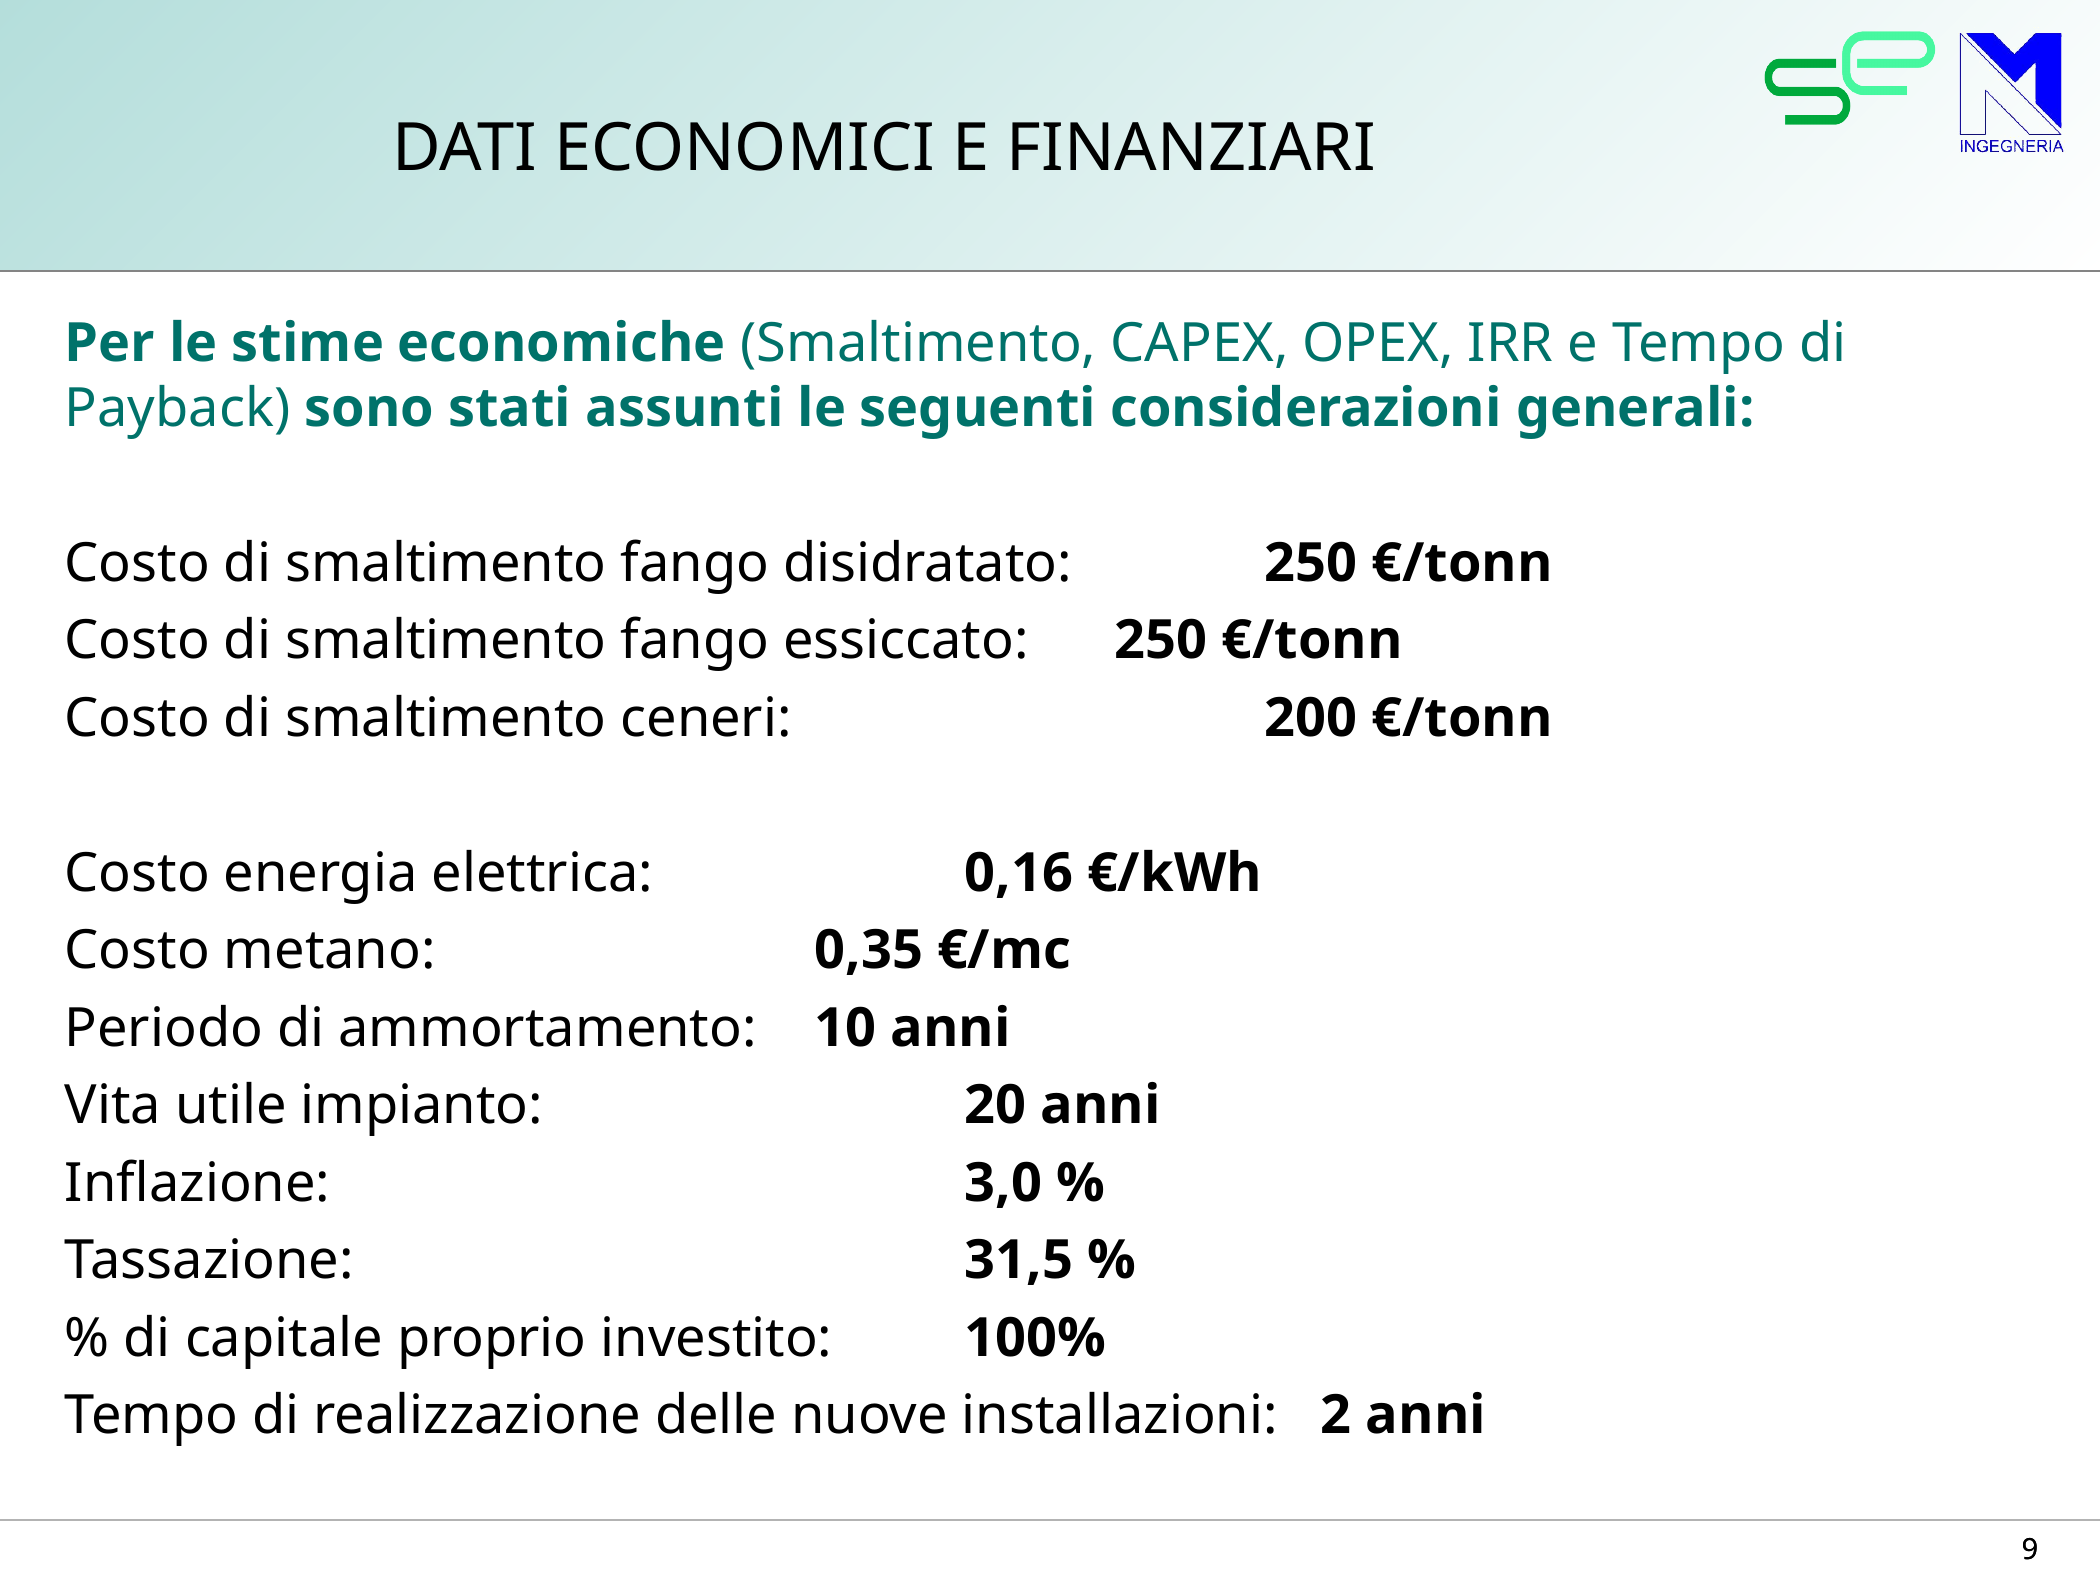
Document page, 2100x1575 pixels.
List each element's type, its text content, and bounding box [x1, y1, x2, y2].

text_box [0, 0, 2100, 270]
text_box 9 [2006, 1531, 2083, 1575]
text_box Per le stime economiche (Smaltimento, CAPEX, OPEX, IRR e Tempo di Payback) sono stati assunti le seguenti considerazioni generali: Costo di smaltimento fango disidratato: 250 €/tonn Costo di smaltimento fango essiccato: 250 €/tonn Costo di smaltimento ceneri: 200 €/tonn Costo energia elettrica: 0,16 €/kWh Costo metano: 0,35 €/mc Periodo di ammortamento: 10 anni Vita utile impianto: 20 anni Inflazione: 3,0 % Tassazione: 31,5 % % di capitale proprio investito: 100% Tempo di realizzazione delle nuove installazioni: 2 anni [53, 301, 2059, 1516]
picture [1947, 27, 2069, 160]
text_box DATI ECONOMICI E FINANZIARI [69, 77, 1700, 209]
picture [1761, 27, 1939, 128]
